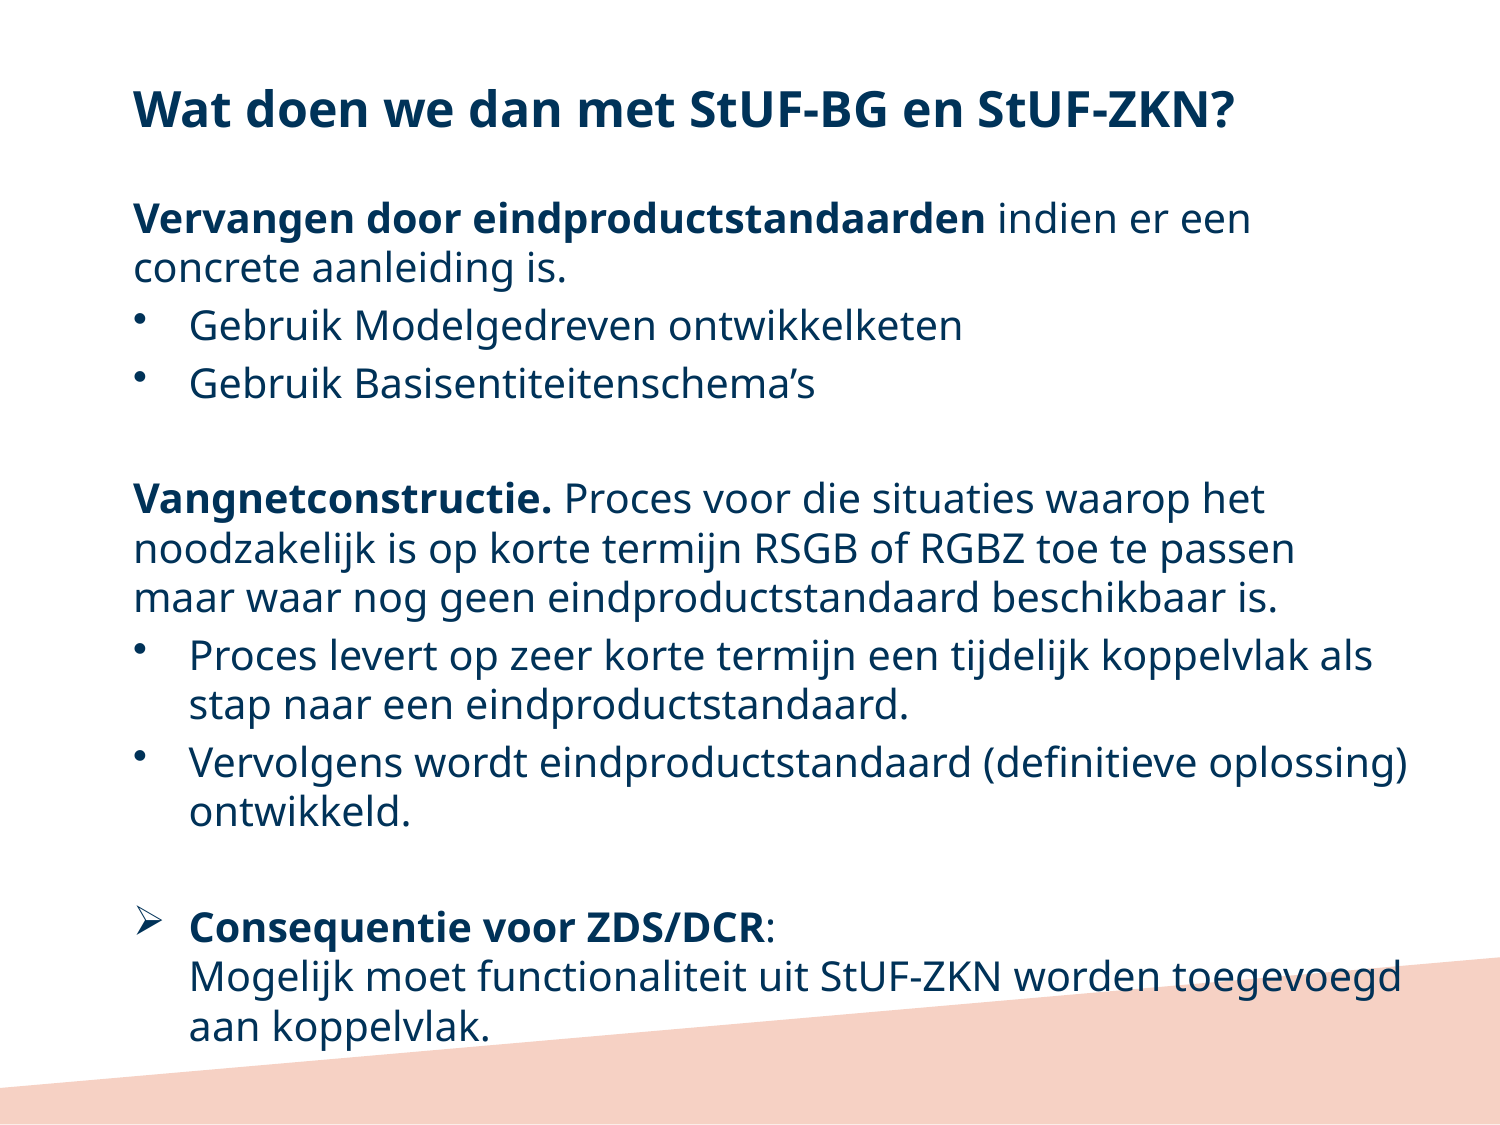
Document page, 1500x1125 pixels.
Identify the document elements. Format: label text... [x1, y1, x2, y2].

title Wat doen we dan met StUF-BG en StUF-ZKN? [118, 42, 1382, 173]
list Vervangen door eindproductstandaarden indien er een concrete aanleiding is. Gebruik Modelgedreven ontwikkelketen Gebruik Basisentiteitenschema’s Vangnetconstructie. Proces voor die situaties waarop het noodzakelijk is op korte termijn RSGB of RGBZ toe te passen maar waar nog geen eindproductstandaard beschikbaar is. Proces levert op zeer korte termijn een tijdelijk koppelvlak als stap naar een eindproductstandaard. Vervolgens wordt eindproductstandaard (definitieve oplossing) ontwikkeld. Consequentie voor ZDS/DCR: Mogelijk moet functionaliteit uit StUF-ZKN worden toegevoegd aan koppelvlak. [118, 184, 1424, 1059]
